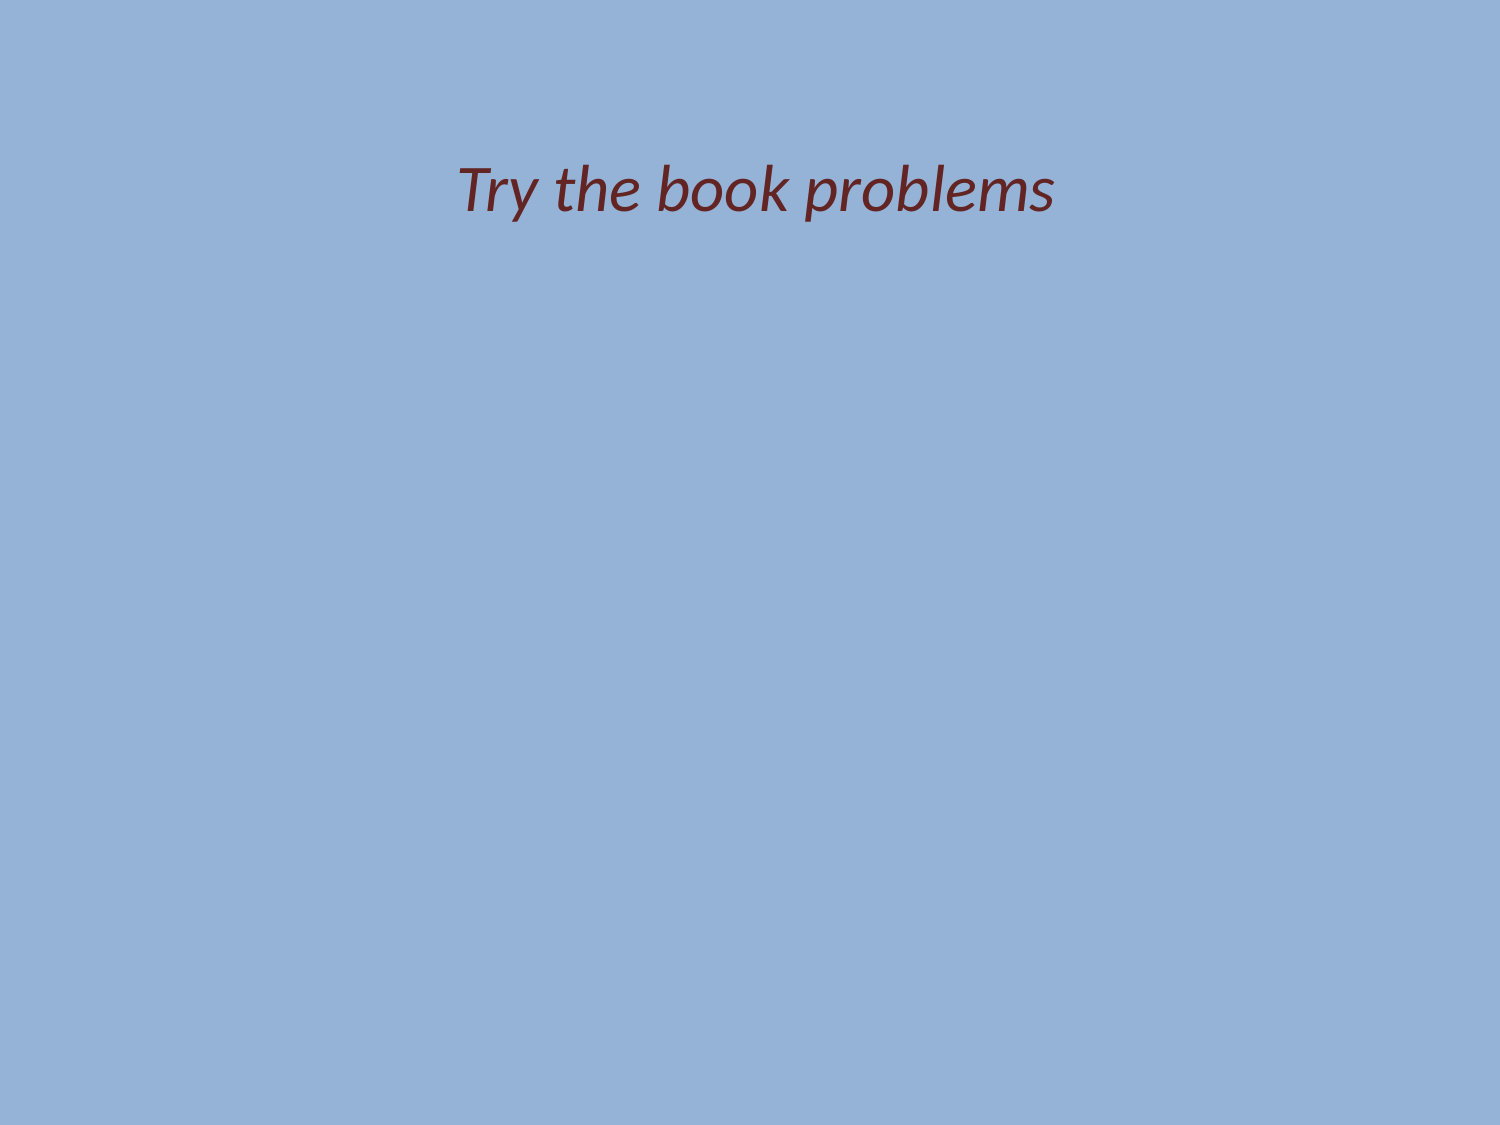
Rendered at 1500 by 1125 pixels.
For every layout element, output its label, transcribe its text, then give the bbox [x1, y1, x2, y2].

text_box Try the book problems [37, 137, 1475, 233]
